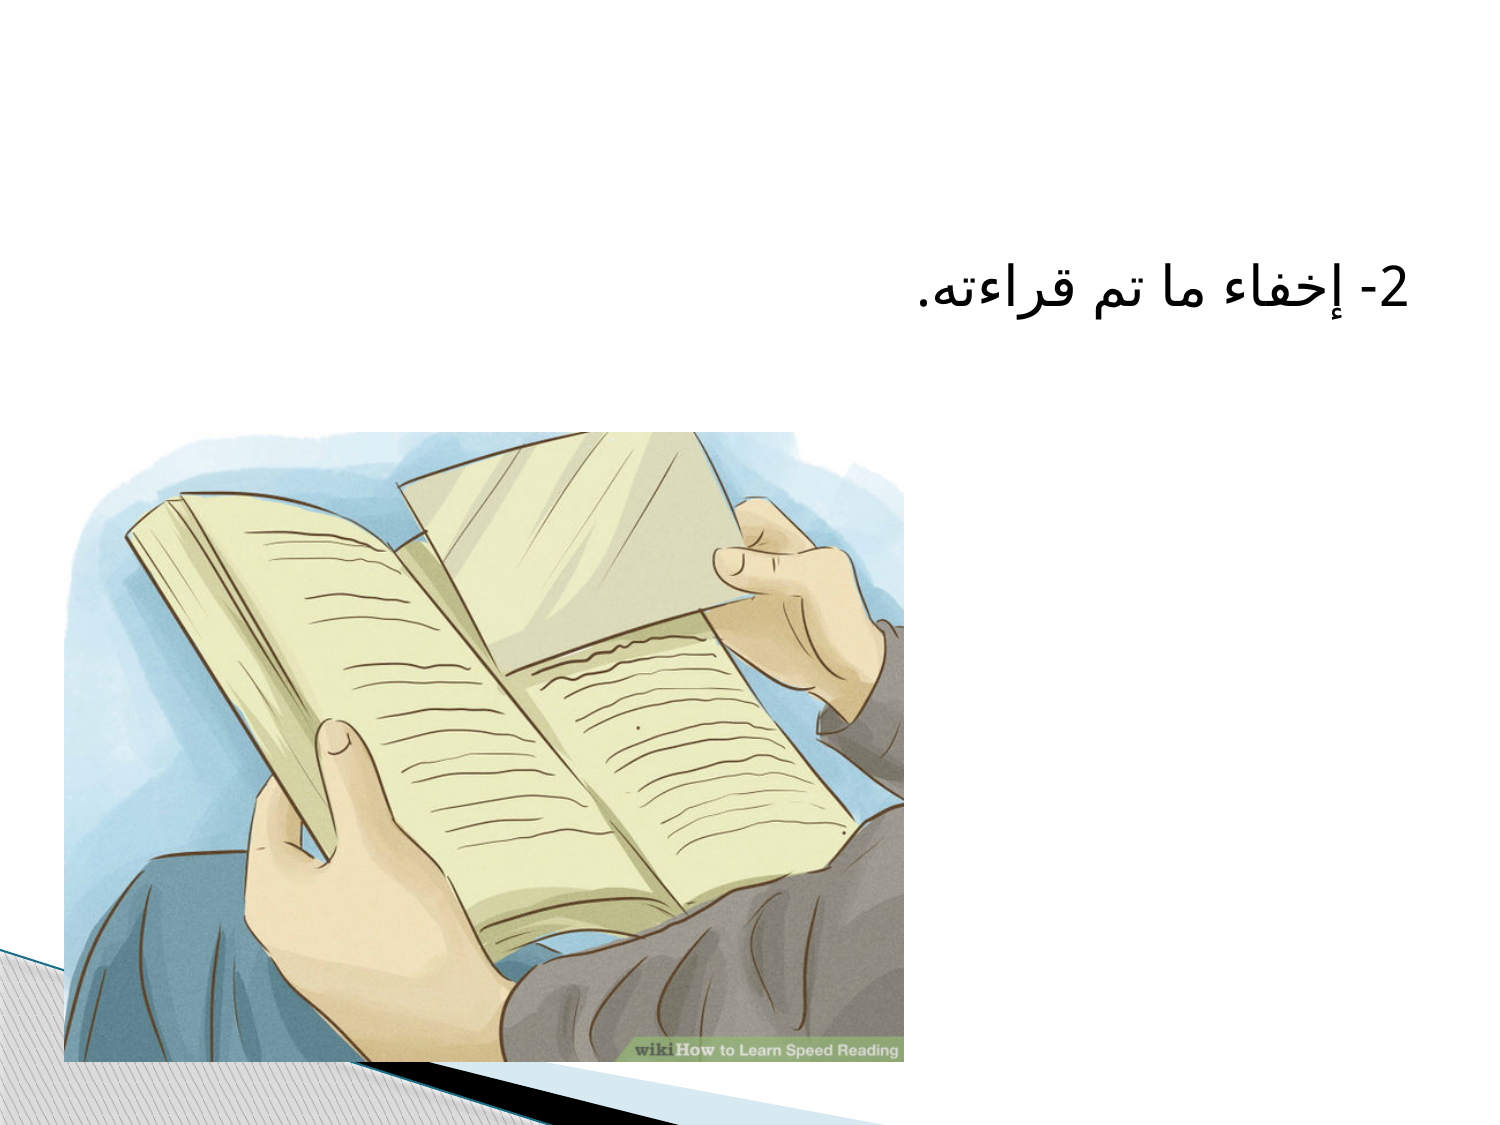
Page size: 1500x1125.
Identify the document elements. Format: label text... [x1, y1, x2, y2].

list 2- إخفاء ما تم قراءته. [75, 243, 1425, 986]
picture [64, 432, 904, 1062]
